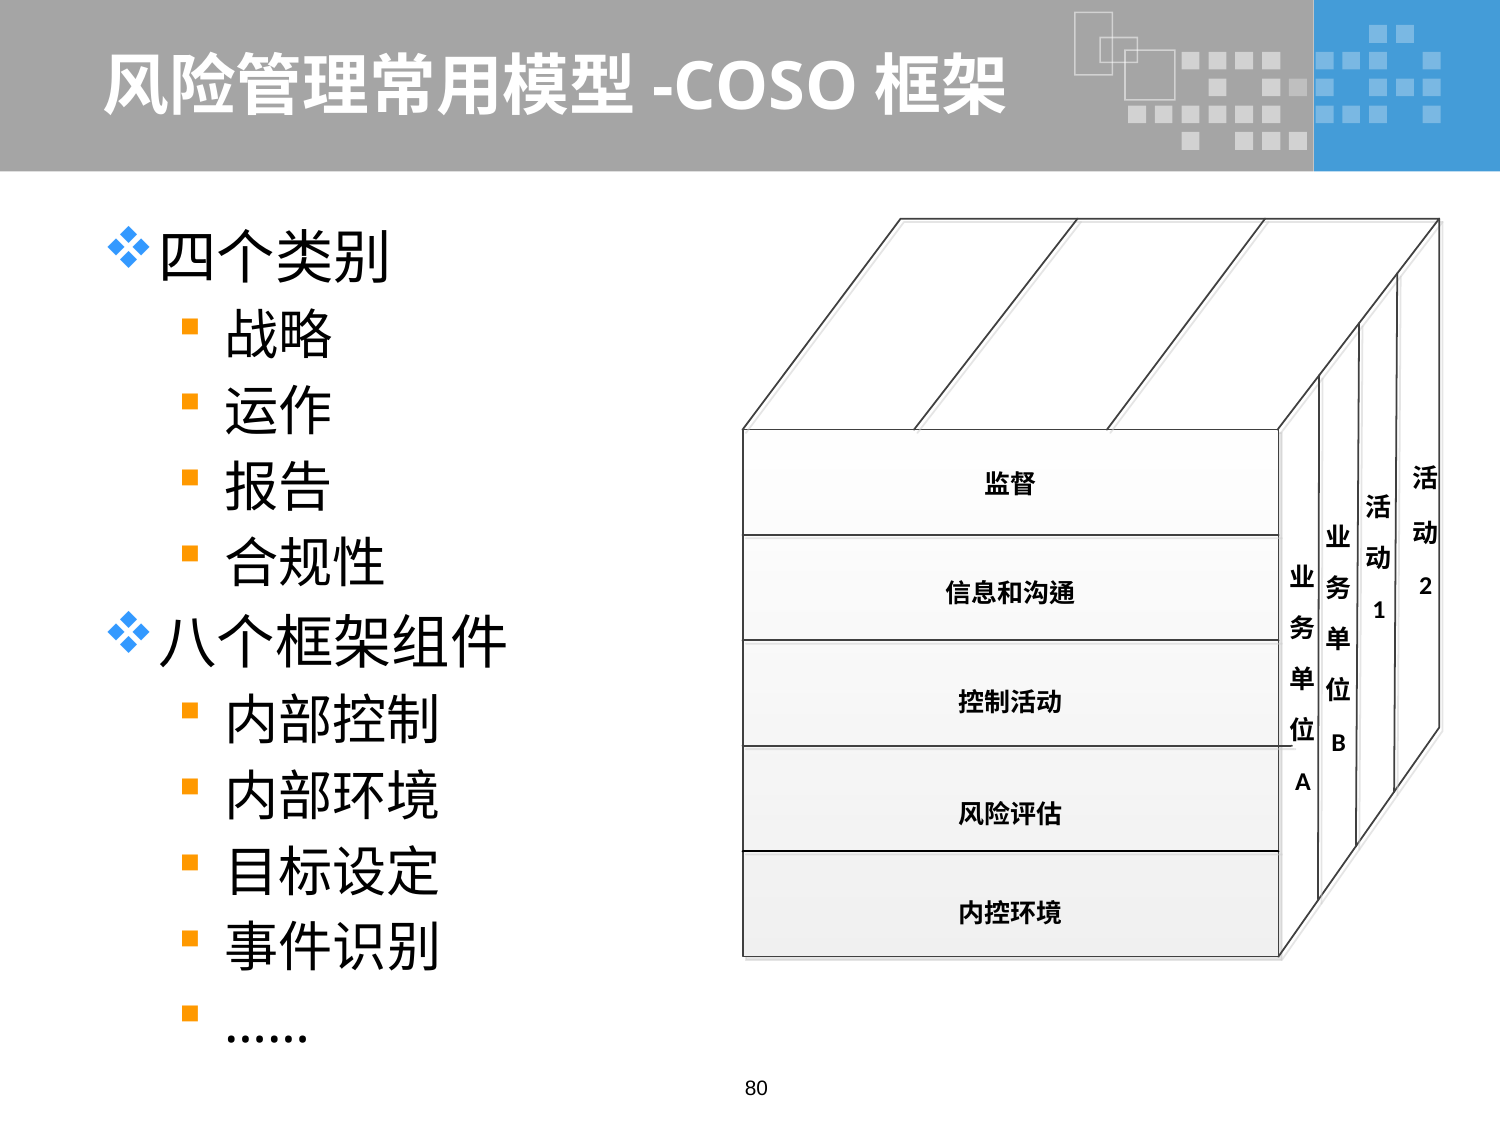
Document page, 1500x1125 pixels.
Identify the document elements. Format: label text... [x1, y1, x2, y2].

list 四个类别 战略 运作 报告 合规性 八个框架组件 内部控制 内部环境 目标设定 事件识别 …… [87, 212, 1432, 1050]
title 风险管理常用模型-COSO框架 [87, 42, 1252, 123]
slide_number 80 [687, 1066, 826, 1111]
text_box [737, 214, 1457, 965]
